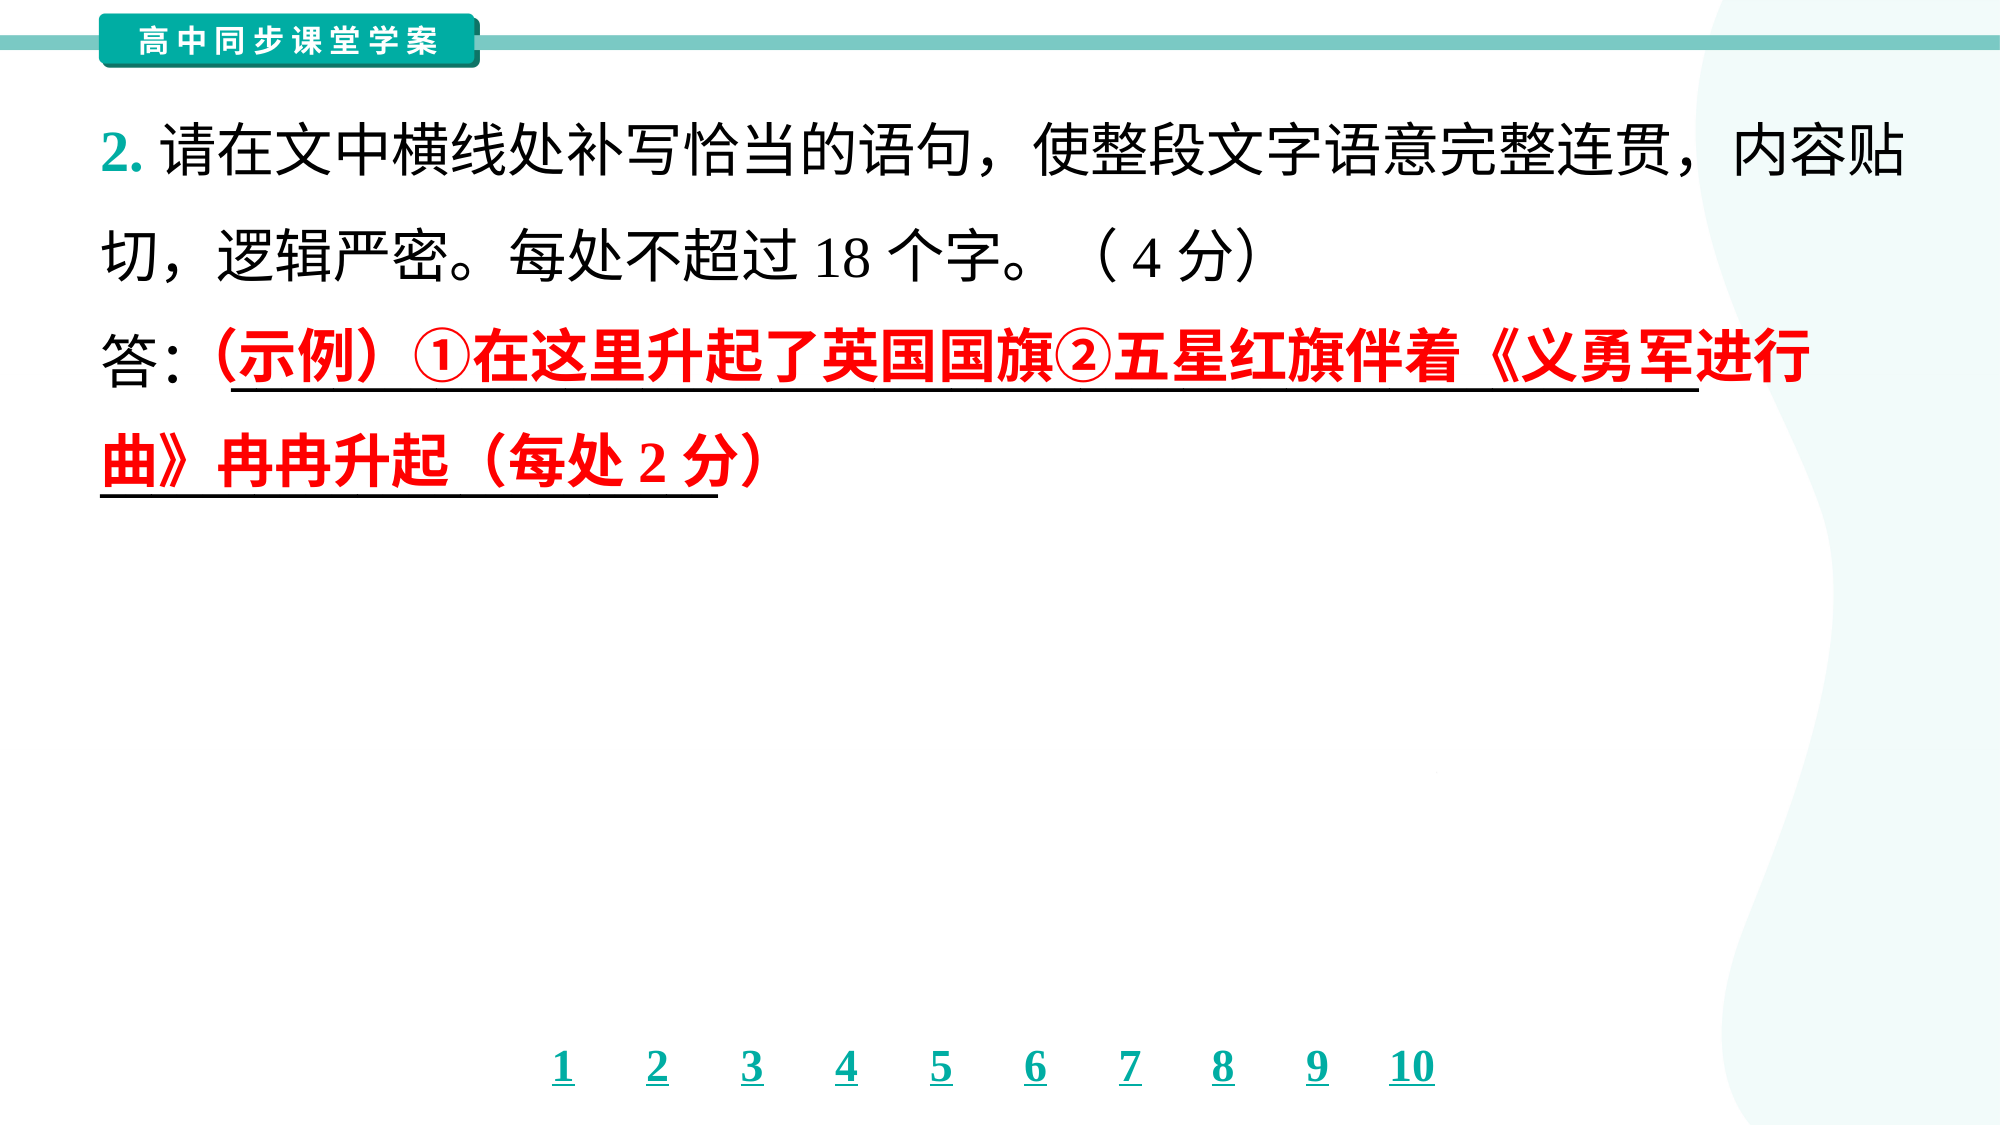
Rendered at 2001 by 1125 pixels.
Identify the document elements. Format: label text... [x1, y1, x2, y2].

text_box （示例）①在这里升起了英国国旗②五星红旗伴着《义勇军进行曲》冉冉升起（每处2分） [100, 284, 1899, 495]
text_box 2.请在文中横线处补写恰当的语句，使整段文字语意完整连贯，内容贴 切，逻辑严密。每处不超过18个字。（4分） 答：_________________________________________________________ ________________________ [100, 76, 1899, 284]
text_box 2.请在文中横线处补写恰当的语句，使整段文字语意完整连贯，内容贴 切，逻辑严密。每处不超过18个字。（4分） 答：_________________________________________________________ ________________________ [100, 495, 1899, 502]
picture [0, 0, 2000, 1125]
